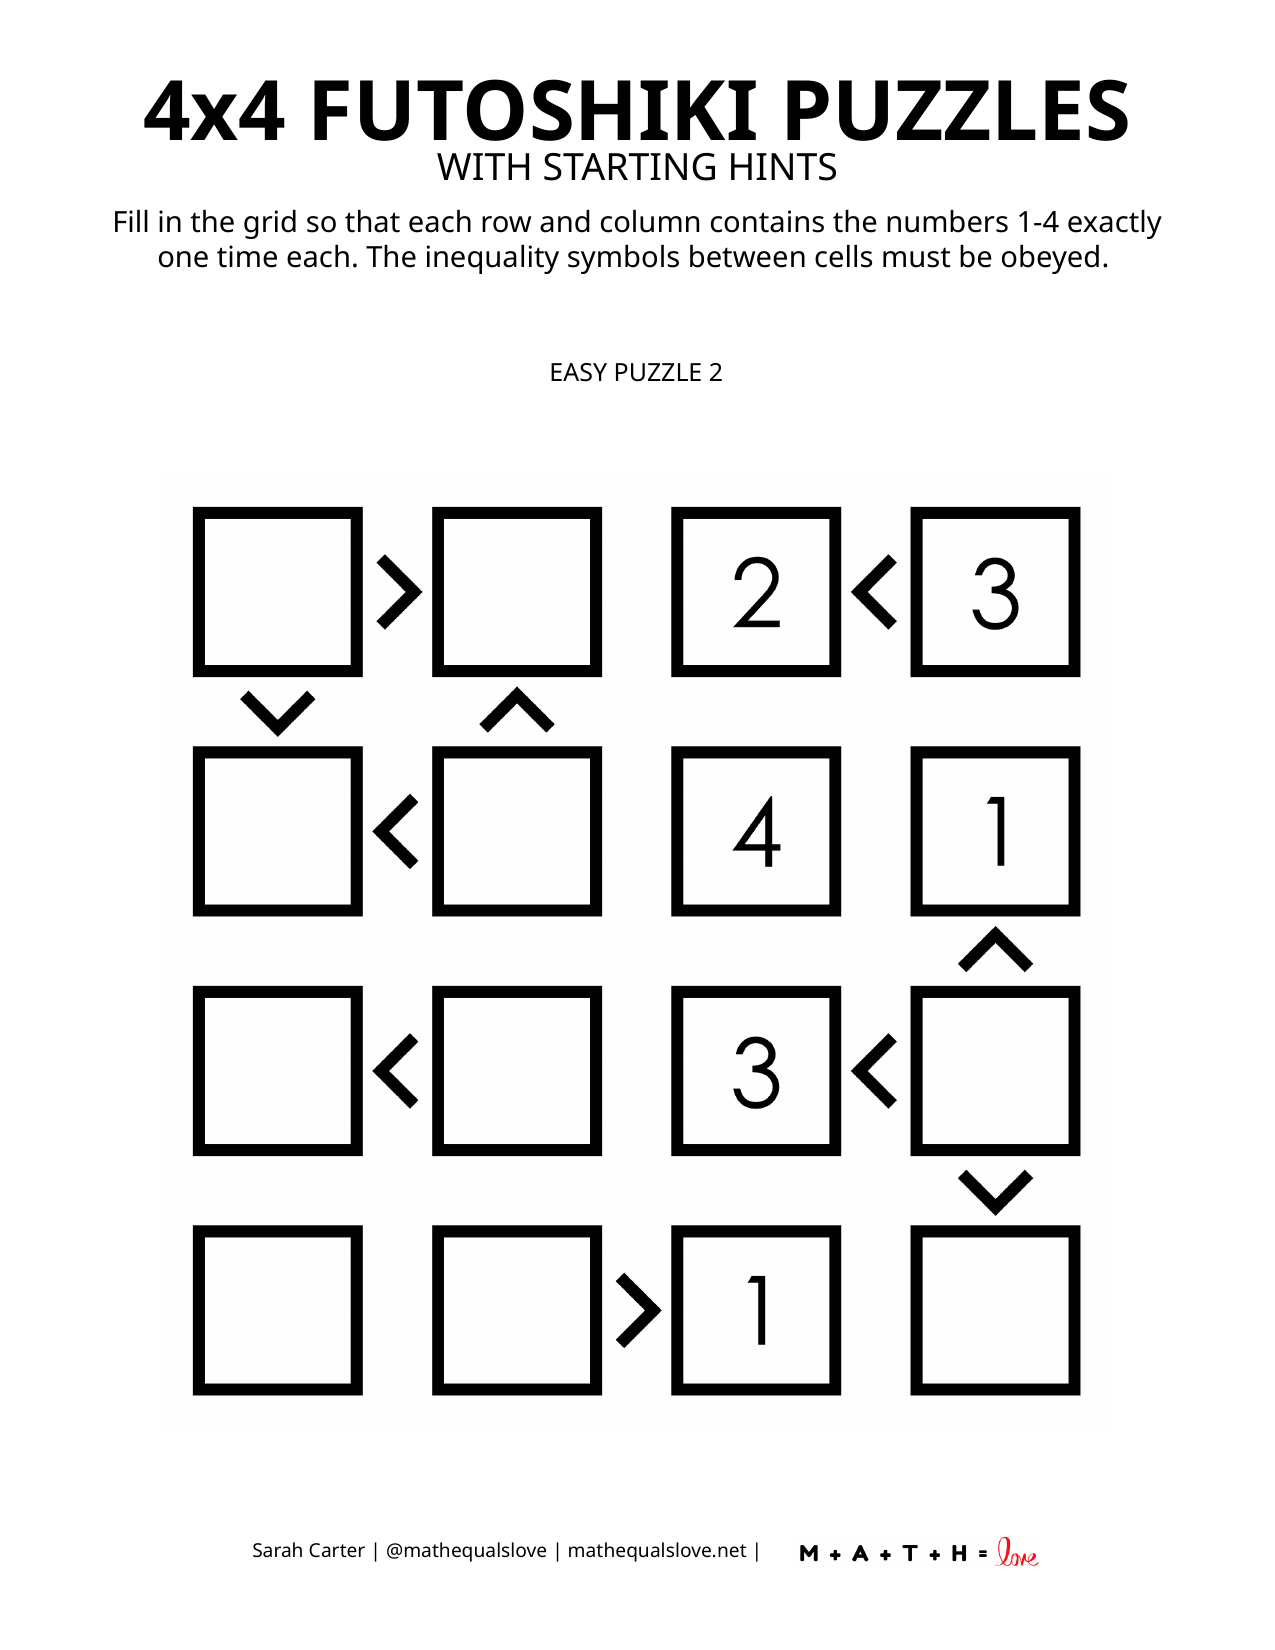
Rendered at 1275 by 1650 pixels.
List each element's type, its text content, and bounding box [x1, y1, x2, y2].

picture [157, 472, 1116, 1430]
text_box Sarah Carter | @mathequalslove | mathequalslove.net | [237, 1531, 1071, 1570]
text_box Fill in the grid so that each row and column contains the numbers 1-4 exactly one time each. The inequality symbols between cells must be obeyed. [0, 196, 1275, 281]
text_box EASY PUZZLE 2 [158, 356, 1115, 407]
picture [791, 1534, 1046, 1570]
text_box WITH STARTING HINTS [0, 135, 1275, 196]
text_box 4x4 FUTOSHIKI PUZZLES [77, 50, 1198, 135]
